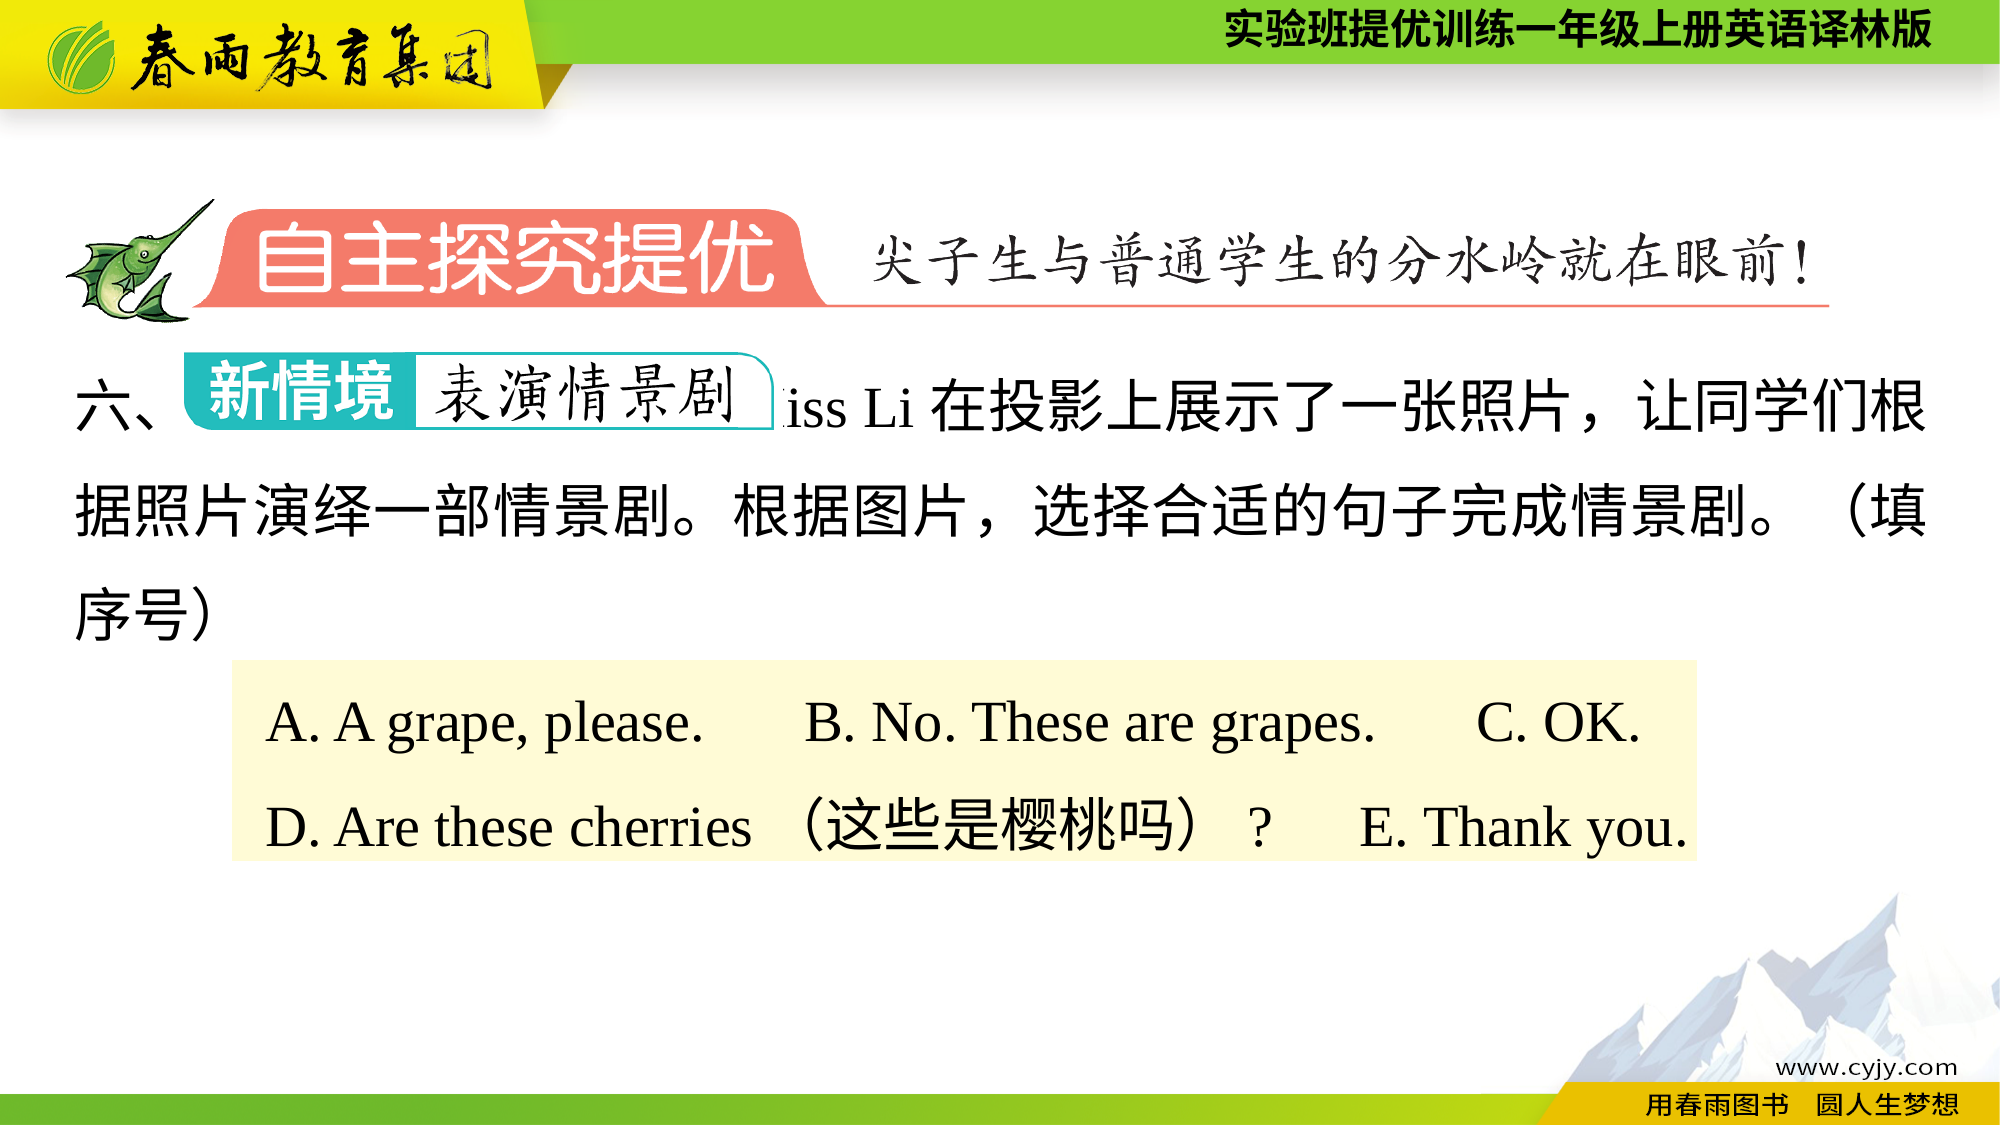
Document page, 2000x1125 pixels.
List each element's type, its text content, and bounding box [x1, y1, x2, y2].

picture [0, 0, 2000, 1125]
list 六、 Miss Li在投影上展示了一张照片，让同学们根据照片演绎一部情景剧。根据图片，选择合适的句子完成情景剧。（填序号） A. A grape, please. B. No. These are grapes. C. OK. D. Are these cherries（这些是樱桃吗）? E. Thank you. [59, 326, 1944, 872]
